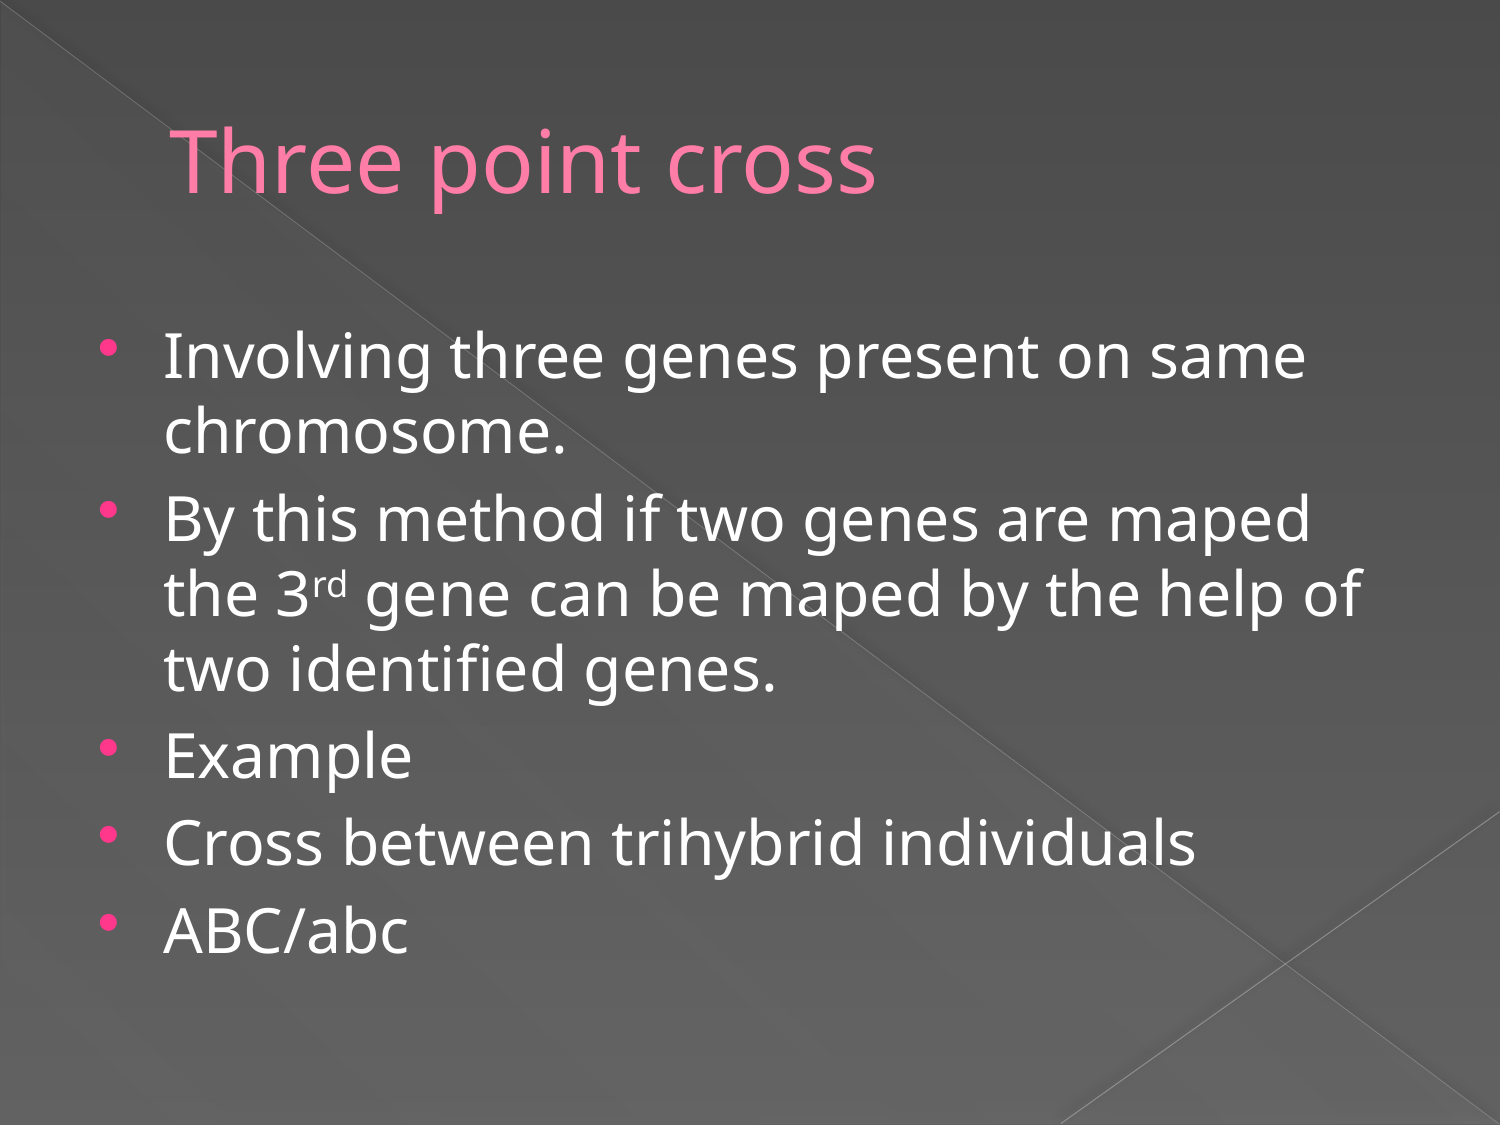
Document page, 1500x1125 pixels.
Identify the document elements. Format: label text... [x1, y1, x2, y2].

list Involving three genes present on same chromosome. By this method if two genes are maped the 3rd gene can be maped by the help of two identified genes. Example Cross between trihybrid individuals ABC/abc [75, 308, 1425, 1059]
title Three point cross [75, 43, 1425, 274]
